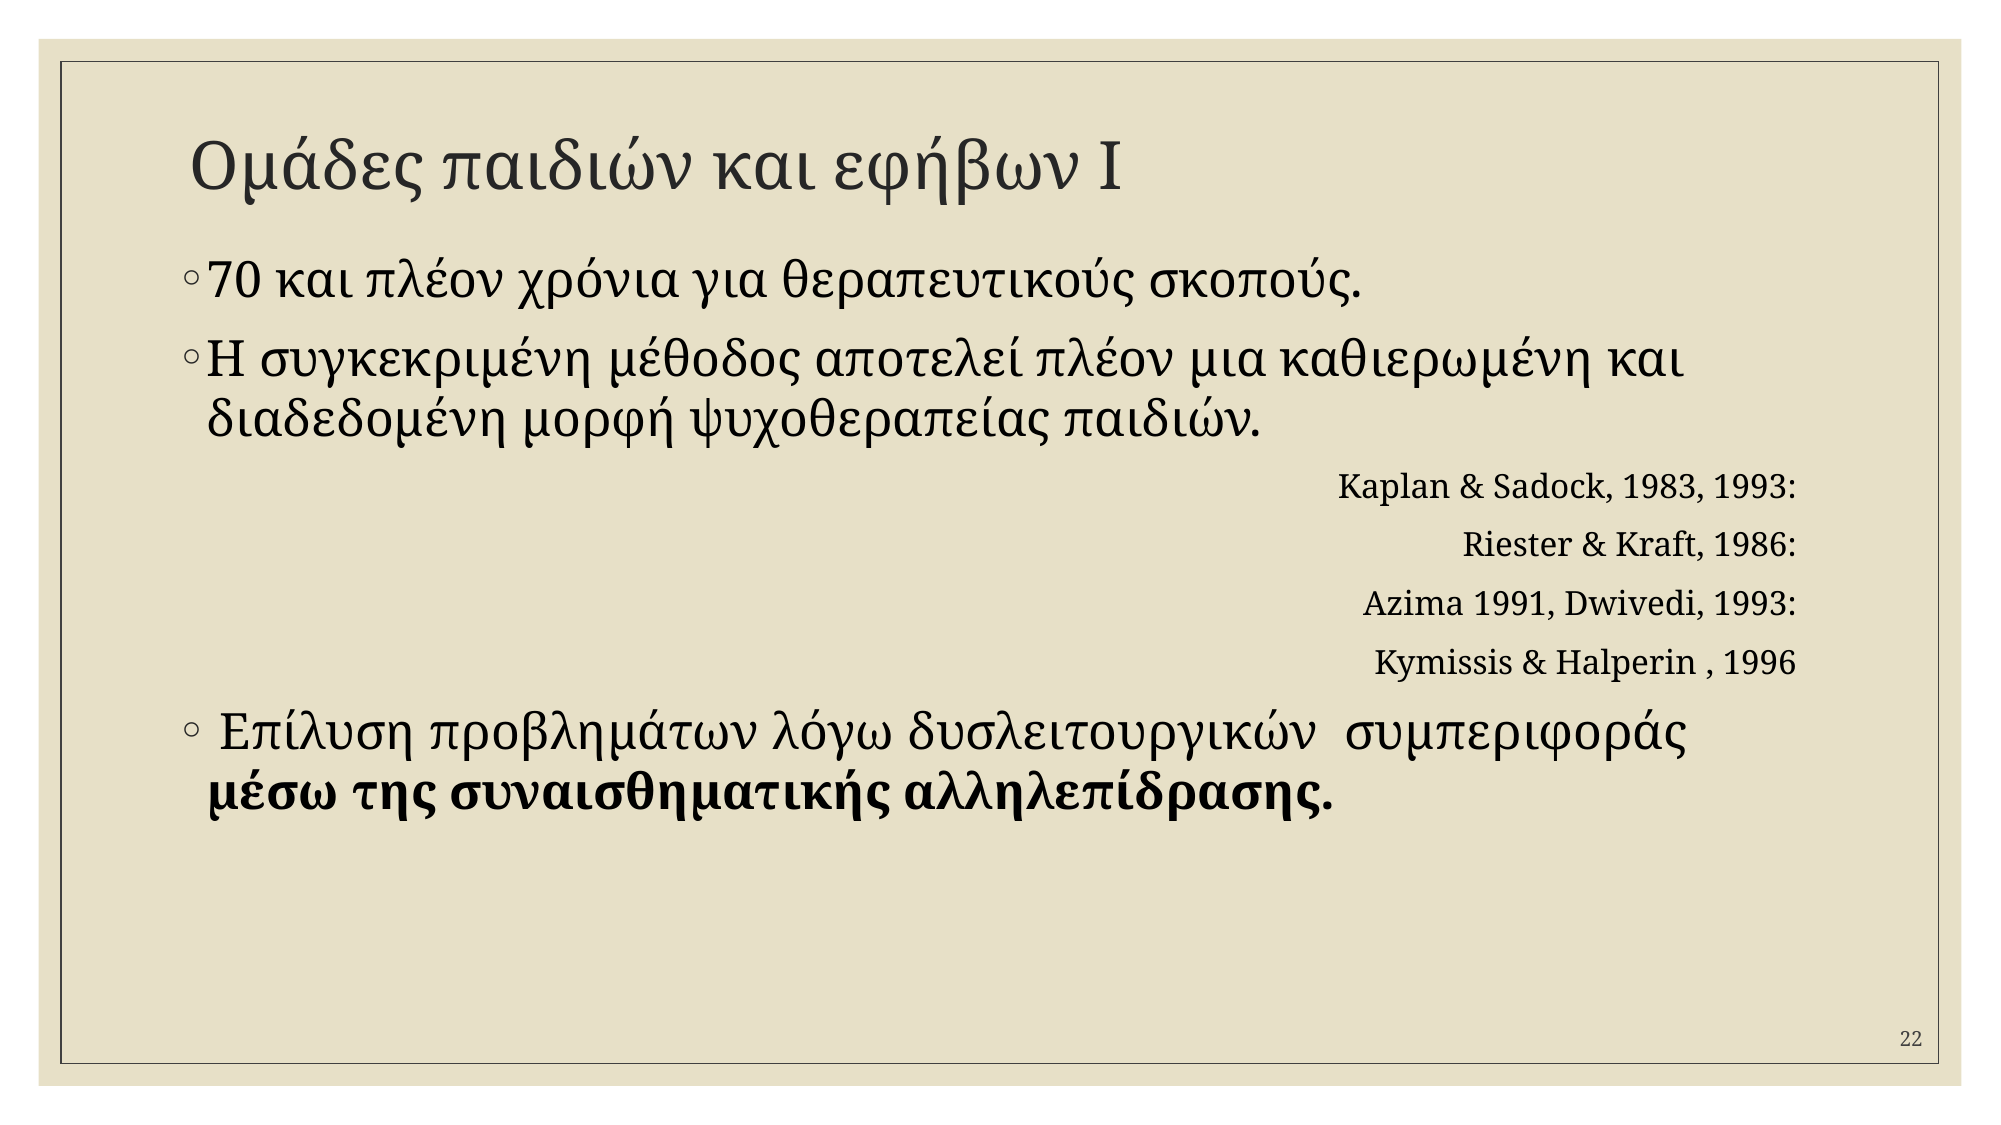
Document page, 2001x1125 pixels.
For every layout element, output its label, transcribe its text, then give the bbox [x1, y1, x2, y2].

list 70 και πλέον χρόνια για θεραπευτικούς σκοπούς. Η συγκεκριμένη μέθοδος αποτελεί πλέον μια καθιερωμένη και διαδεδομένη μορφή ψυχοθεραπείας παιδιών. Kaplan & Sadock, 1983, 1993: Riester & Kraft, 1986: Azima 1991, Dwivedi, 1993: Kymissis & Halperin , 1996 Επίλυση προβλημάτων λόγω δυσλειτουργικών συμπεριφοράς μέσω της συναισθηματικής αλληλεπίδρασης. [161, 239, 1812, 1020]
title Ομάδες παιδιών και εφήβων Ι [174, 105, 1825, 231]
slide_number 22 [1697, 1019, 1938, 1062]
